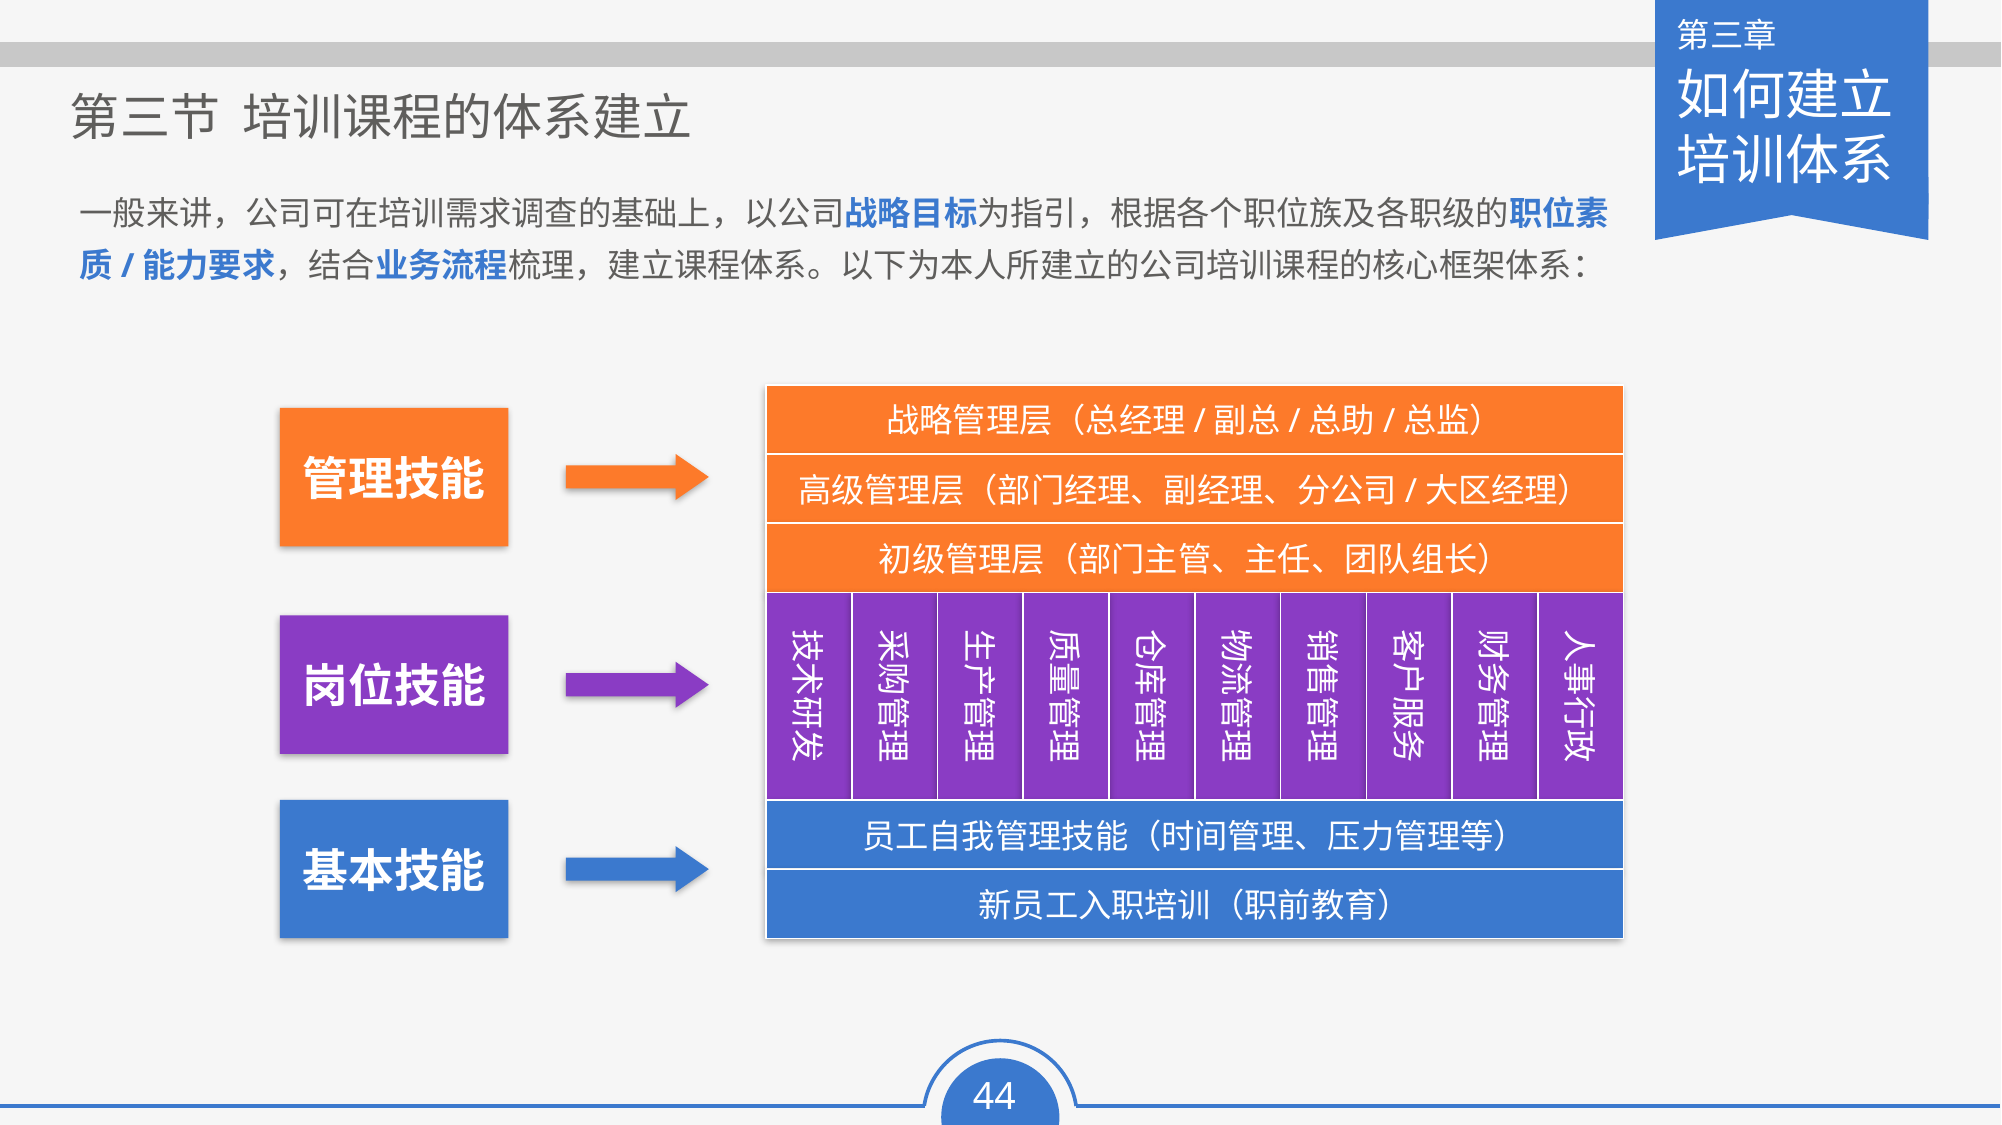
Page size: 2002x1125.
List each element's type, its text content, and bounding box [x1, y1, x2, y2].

text_box 一般来讲，公司可在培训需求调查的基础上，以公司战略目标为指引，根据各个职位族及各职级的职位素质/能力要求，结合业务流程梳理，建立课程体系。以下为本人所建立的公司培训课程的核心框架体系： [64, 172, 1651, 292]
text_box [279, 361, 1710, 962]
text_box 第三节 培训课程的体系建立 [55, 78, 871, 153]
